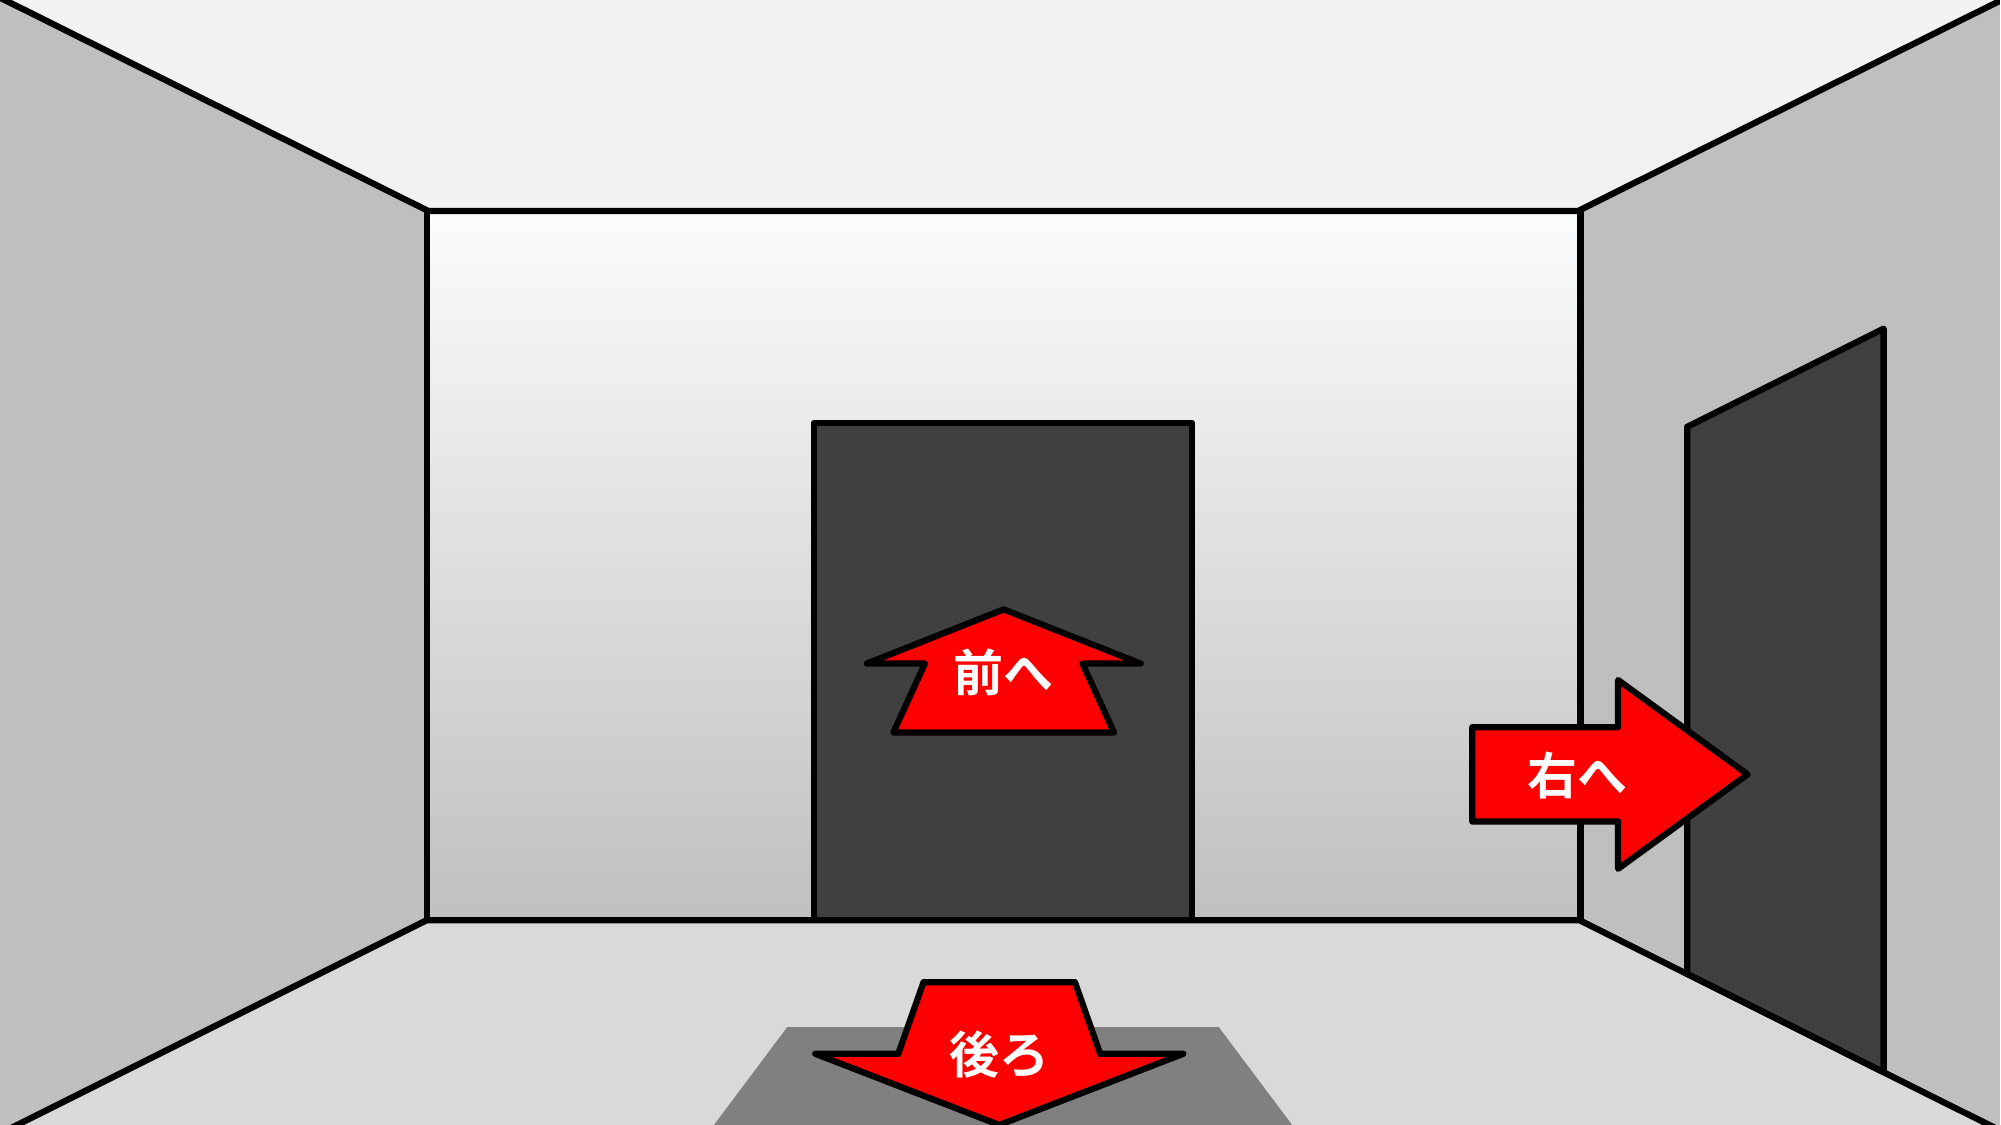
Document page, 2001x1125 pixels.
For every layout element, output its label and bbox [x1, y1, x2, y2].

text_box [0, 0, 2000, 1125]
